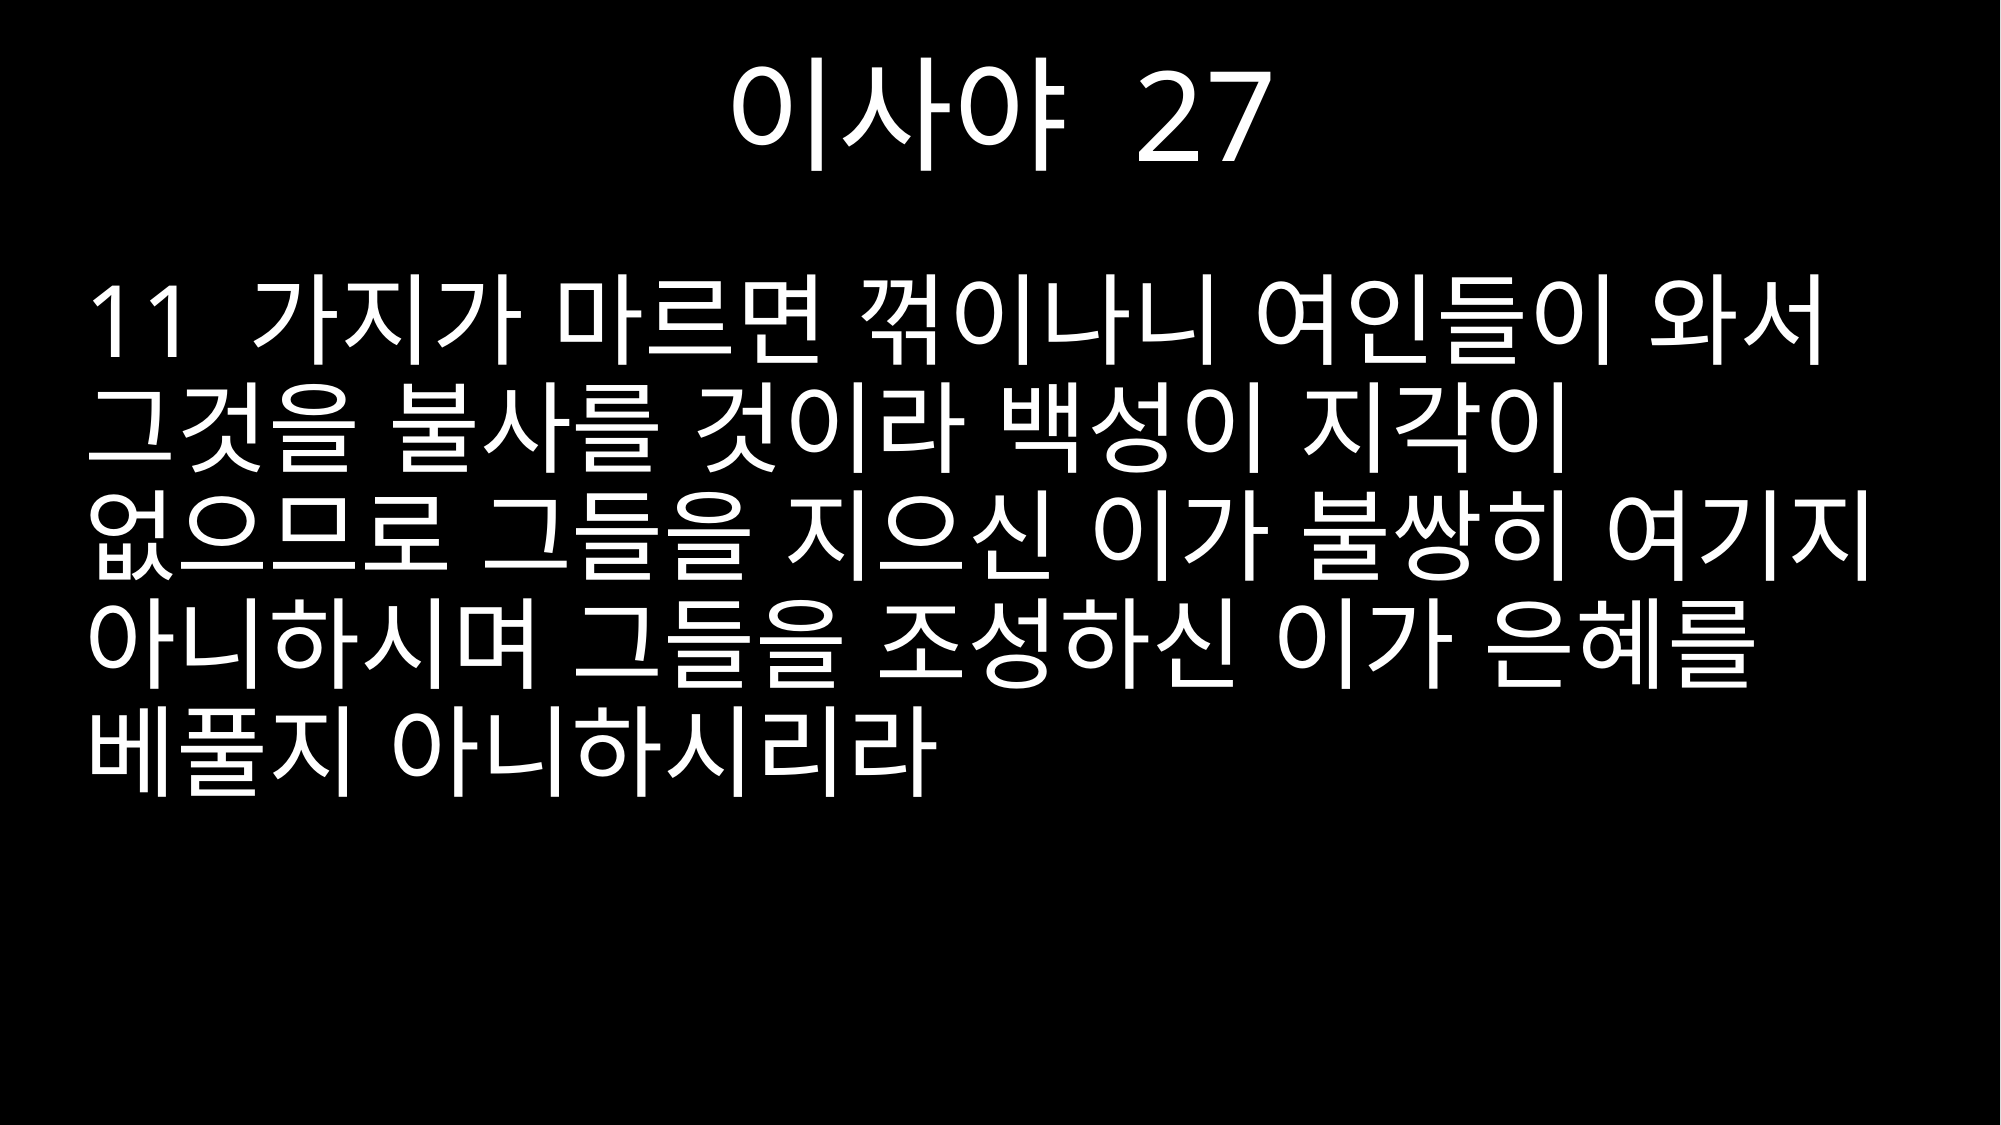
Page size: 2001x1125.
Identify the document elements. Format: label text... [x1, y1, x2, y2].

footer 이사야 27 [0, 32, 2000, 192]
picture [0, 0, 2001, 1125]
list 11 가지가 마르면 꺾이나니 여인들이 와서 그것을 불사를 것이라 백성이 지각이 없으므로 그들을 지으신 이가 불쌍히 여기지 아니하시며 그들을 조성하신 이가 은혜를 베풀지 아니하시리라 [69, 263, 1953, 423]
